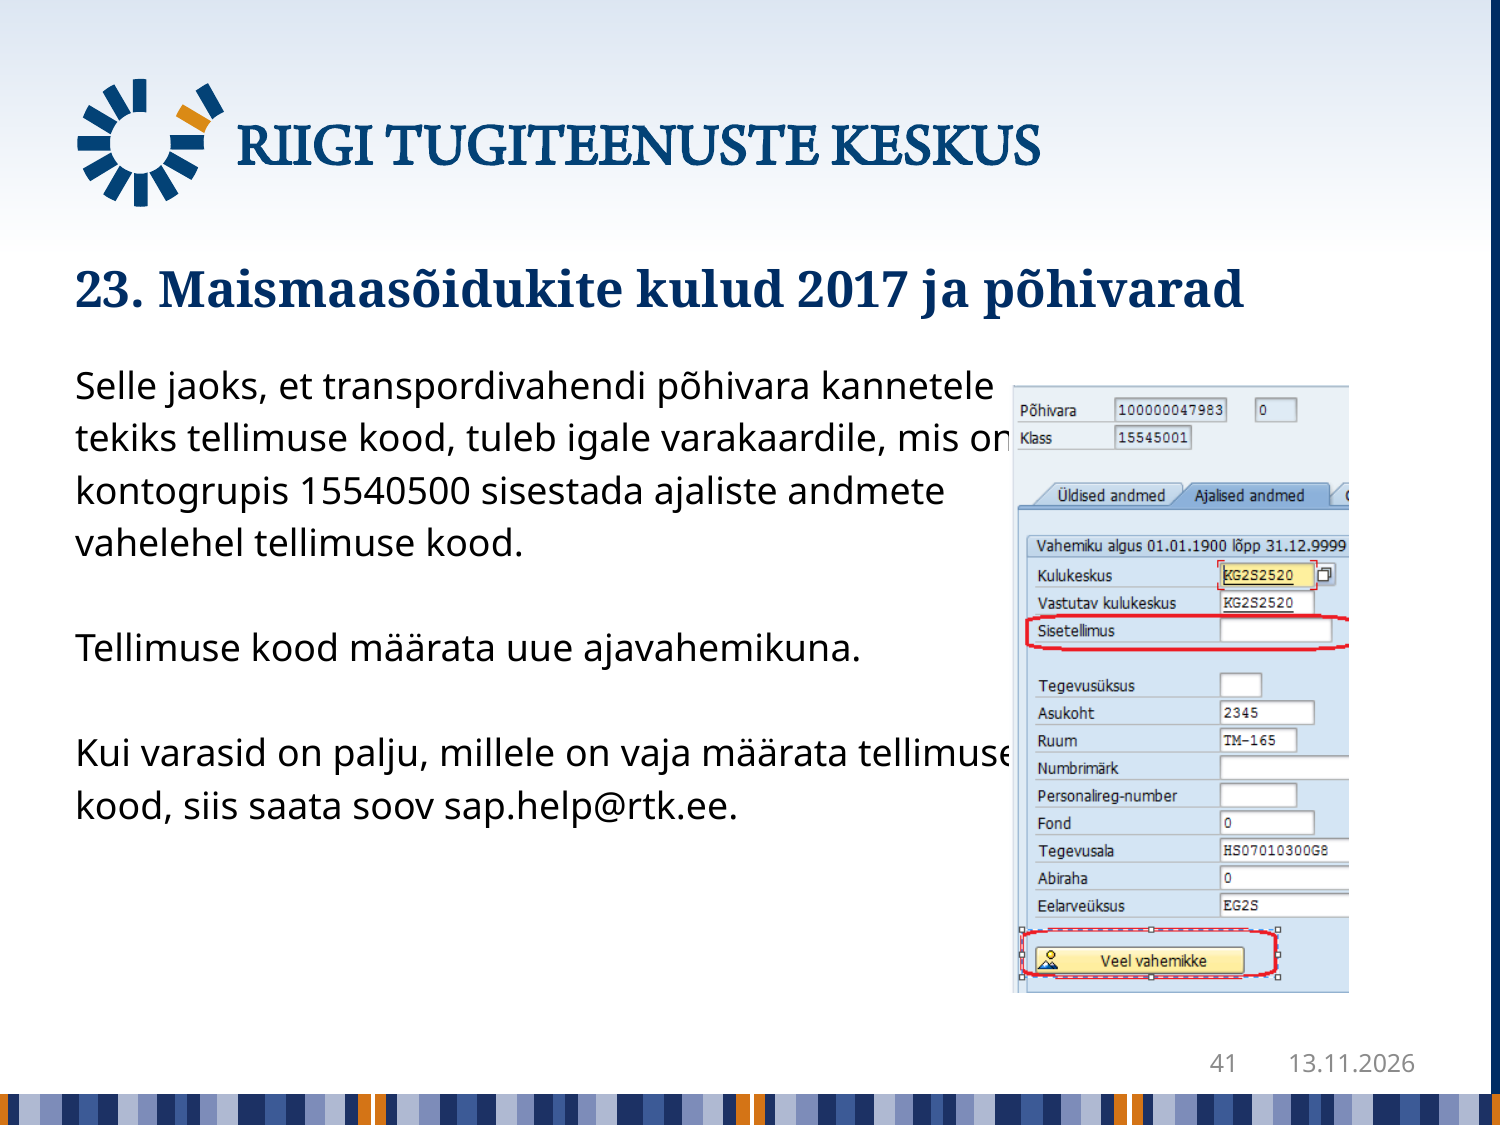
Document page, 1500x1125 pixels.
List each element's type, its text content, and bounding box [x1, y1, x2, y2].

list Selle jaoks, et transpordivahendi põhivara kannetele tekiks tellimuse kood, tuleb igale varakaardile, mis on kontogrupis 15540500 sisestada ajaliste andmete vahelehel tellimuse kood. Tellimuse kood määrata uue ajavahemikuna. Kui varasid on palju, millele on vaja määrata tellimuse kood, siis saata soov sap.help@rtk.ee. [75, 361, 1425, 1012]
title 23. Maismaasõidukite kulud 2017 ja põhivarad [75, 257, 1425, 350]
slide_number 41 [1139, 1035, 1254, 1095]
picture [1009, 385, 1349, 994]
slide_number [1269, 1035, 1431, 1095]
